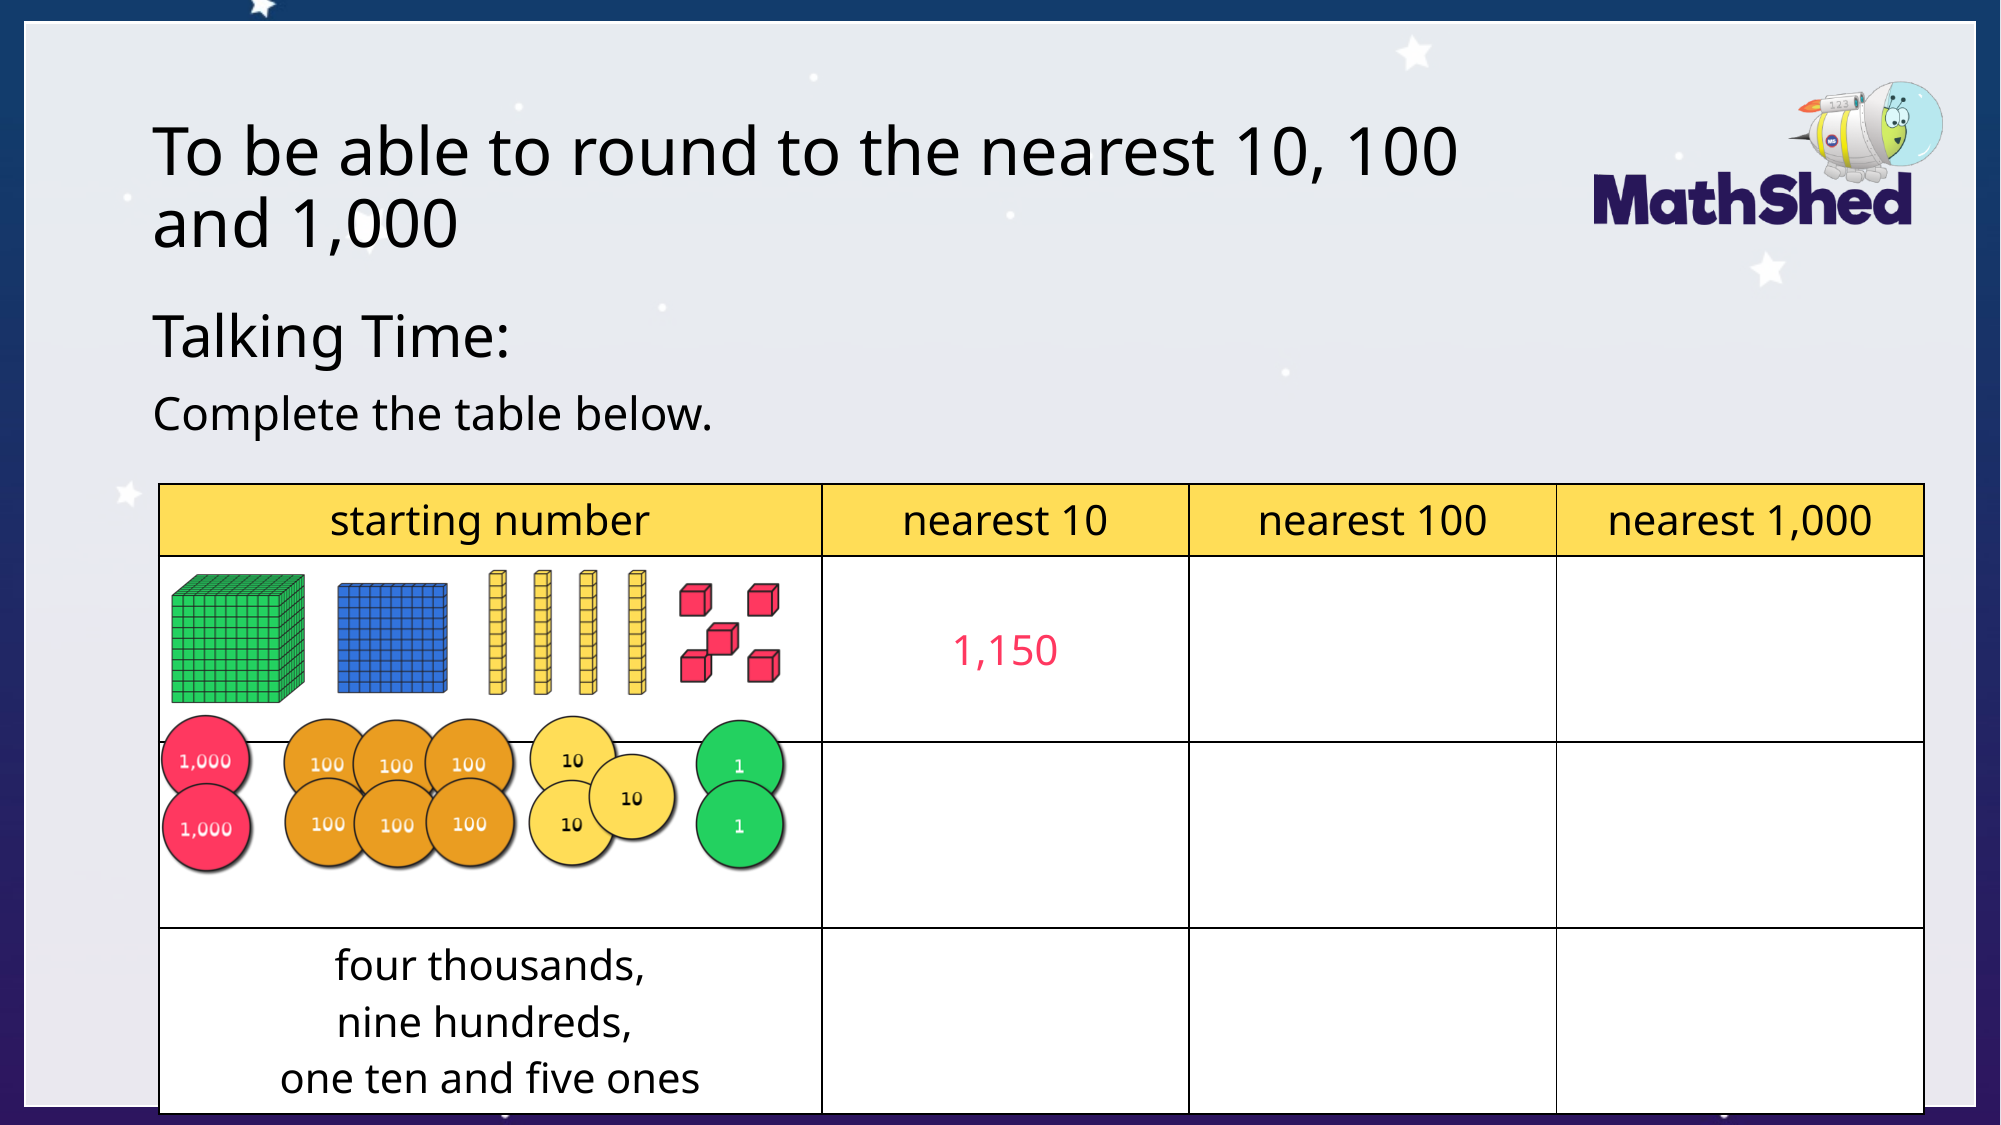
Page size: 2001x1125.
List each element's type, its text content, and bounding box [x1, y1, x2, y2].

table_header starting number [160, 485, 821, 555]
table_cell [823, 743, 1188, 927]
table_cell 1,150 [823, 557, 1188, 741]
table_header nearest 10 [823, 485, 1188, 555]
table_cell [1557, 929, 1923, 1113]
table_cell four thousands, nine hundreds, one ten and five ones [160, 929, 821, 1113]
table_cell [160, 743, 821, 927]
table_header nearest 100 [1190, 485, 1556, 555]
table_header nearest 1,000 [1557, 485, 1923, 555]
table_cell [1190, 557, 1556, 741]
table_cell [160, 557, 821, 741]
table_cell [1557, 557, 1923, 741]
table_cell [1190, 743, 1556, 927]
picture [0, 0, 2001, 1125]
table_cell [1190, 929, 1556, 1113]
table_cell [823, 929, 1188, 1113]
table_cell [1557, 743, 1923, 927]
title To be able to round to the nearest 10, 100 and 1,000 [137, 81, 1578, 299]
list Talking Time: Complete the table below. [137, 299, 1863, 1014]
